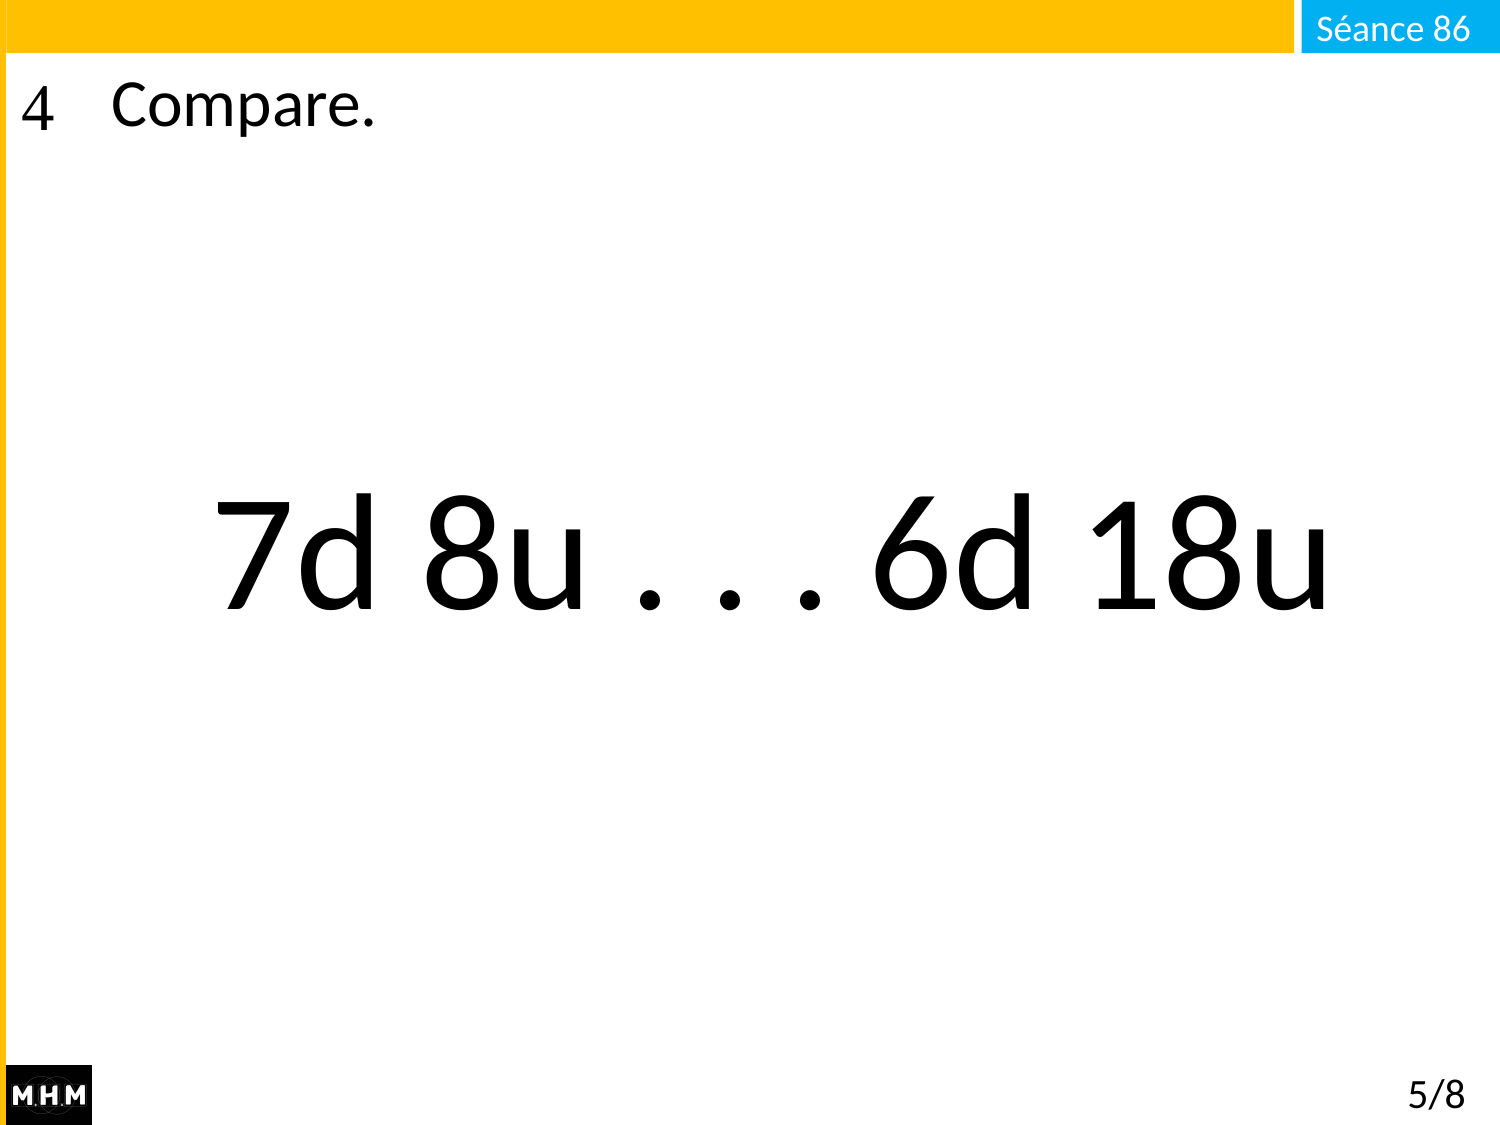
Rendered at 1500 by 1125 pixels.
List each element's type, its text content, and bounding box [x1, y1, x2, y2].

text_box 7d 8u . . . 6d 18u [196, 435, 1360, 650]
list 5/8 [1373, 1064, 1500, 1125]
title Compare. [96, 60, 1391, 149]
picture [6, 1065, 92, 1125]
